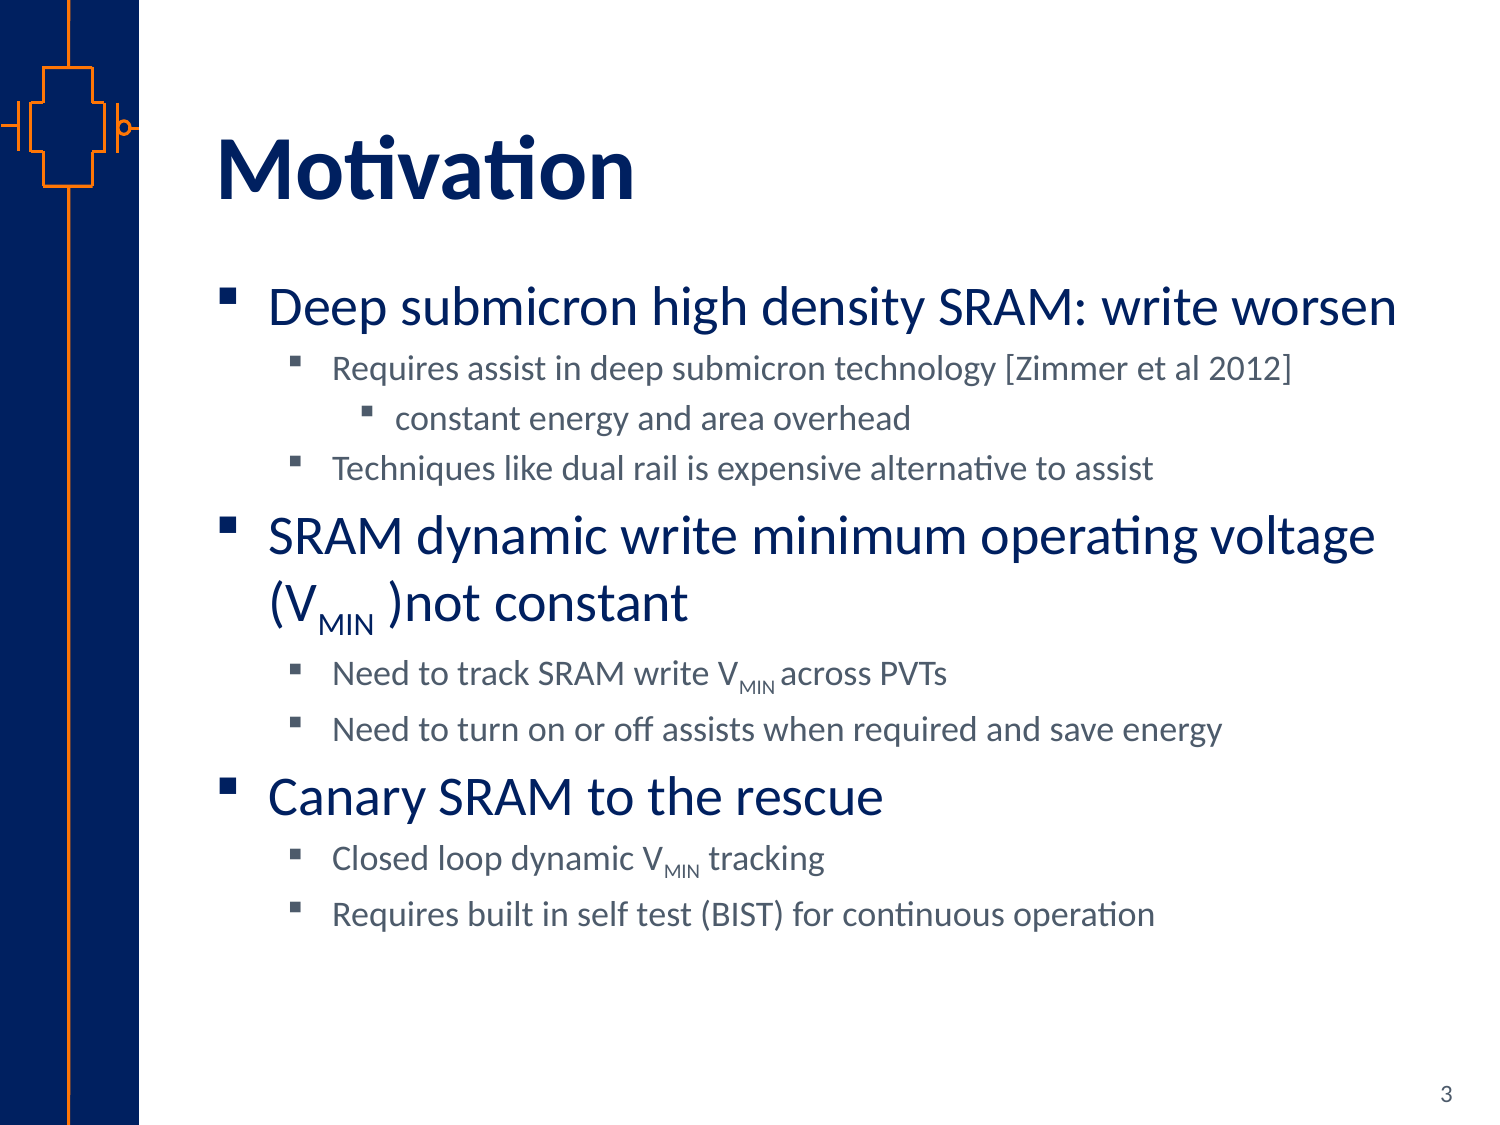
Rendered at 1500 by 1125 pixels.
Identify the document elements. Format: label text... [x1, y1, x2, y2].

slide_number 3 [1425, 1062, 1488, 1123]
list Deep submicron high density SRAM: write worsen Requires assist in deep submicron technology [Zimmer et al 2012] constant energy and area overhead Techniques like dual rail is expensive alternative to assist SRAM dynamic write minimum operating voltage (VMIN )not constant Need to track SRAM write VMIN across PVTs Need to turn on or off assists when required and save energy Canary SRAM to the rescue Closed loop dynamic VMIN tracking Requires built in self test (BIST) for continuous operation [200, 262, 1425, 988]
title Motivation [200, 37, 1388, 225]
